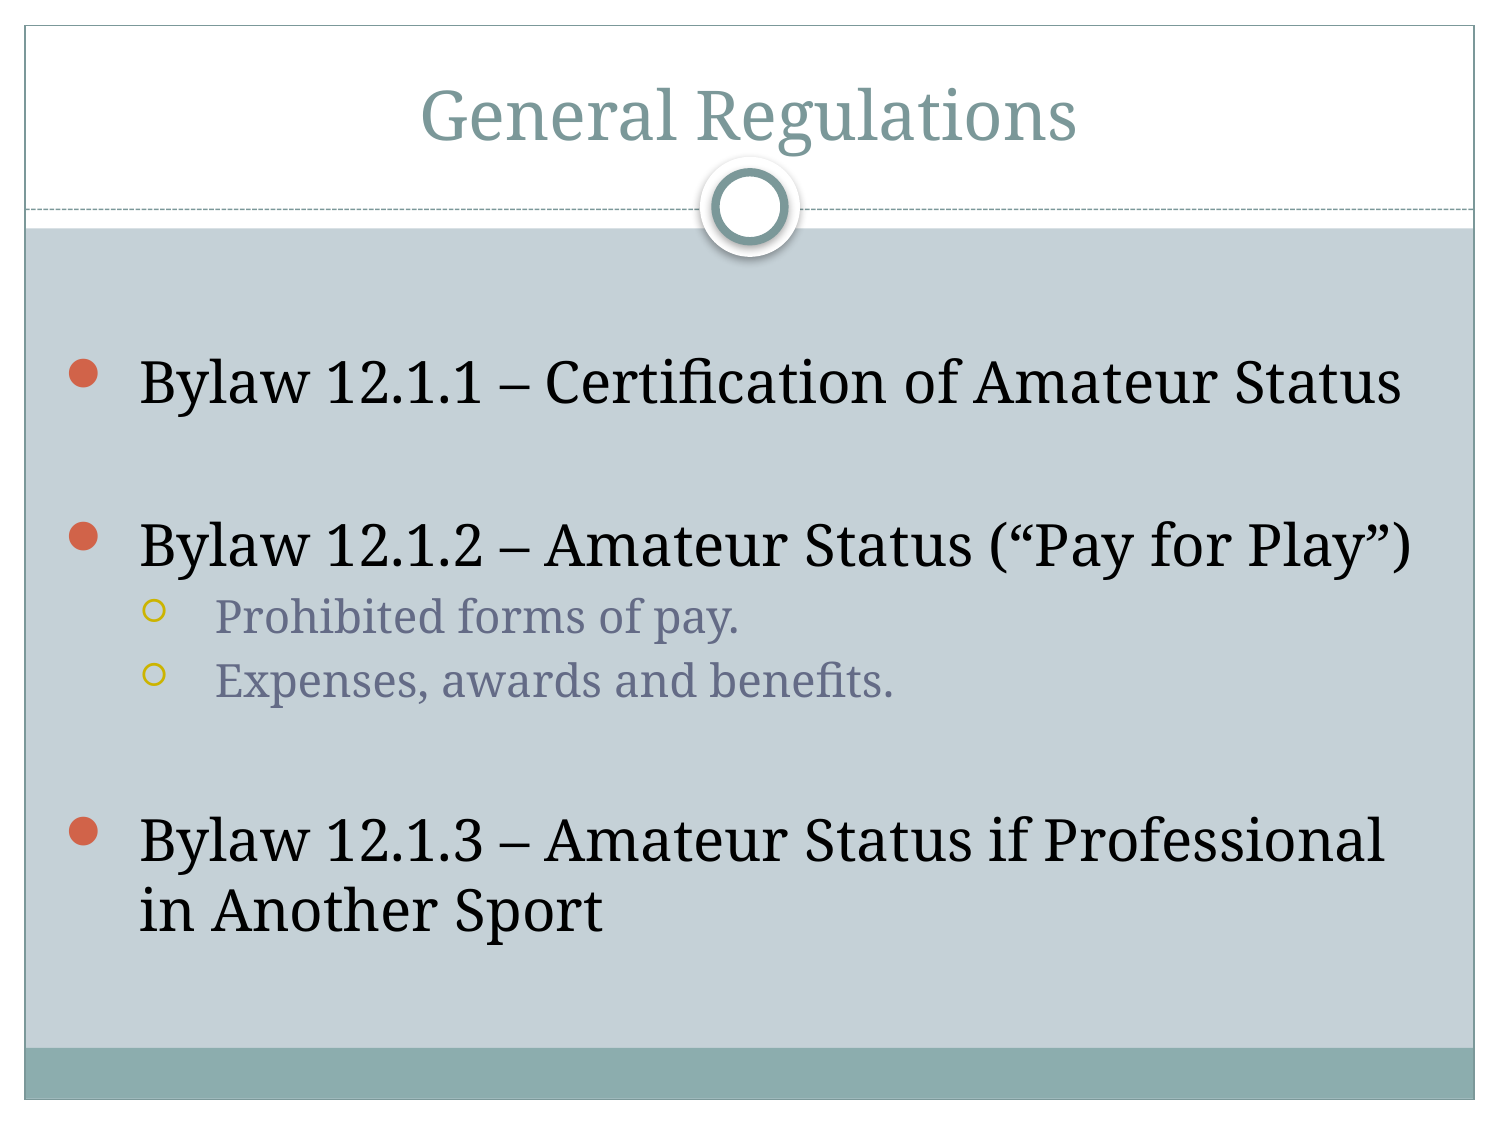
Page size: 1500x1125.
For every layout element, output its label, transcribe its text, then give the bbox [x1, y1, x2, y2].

title General Regulations [49, 37, 1450, 162]
list Bylaw 12.1.1 – Certification of Amateur Status Bylaw 12.1.2 – Amateur Status (“Pay for Play”) Prohibited forms of pay. Expenses, awards and benefits. Bylaw 12.1.3 – Amateur Status if Professional in Another Sport [50, 337, 1445, 1088]
